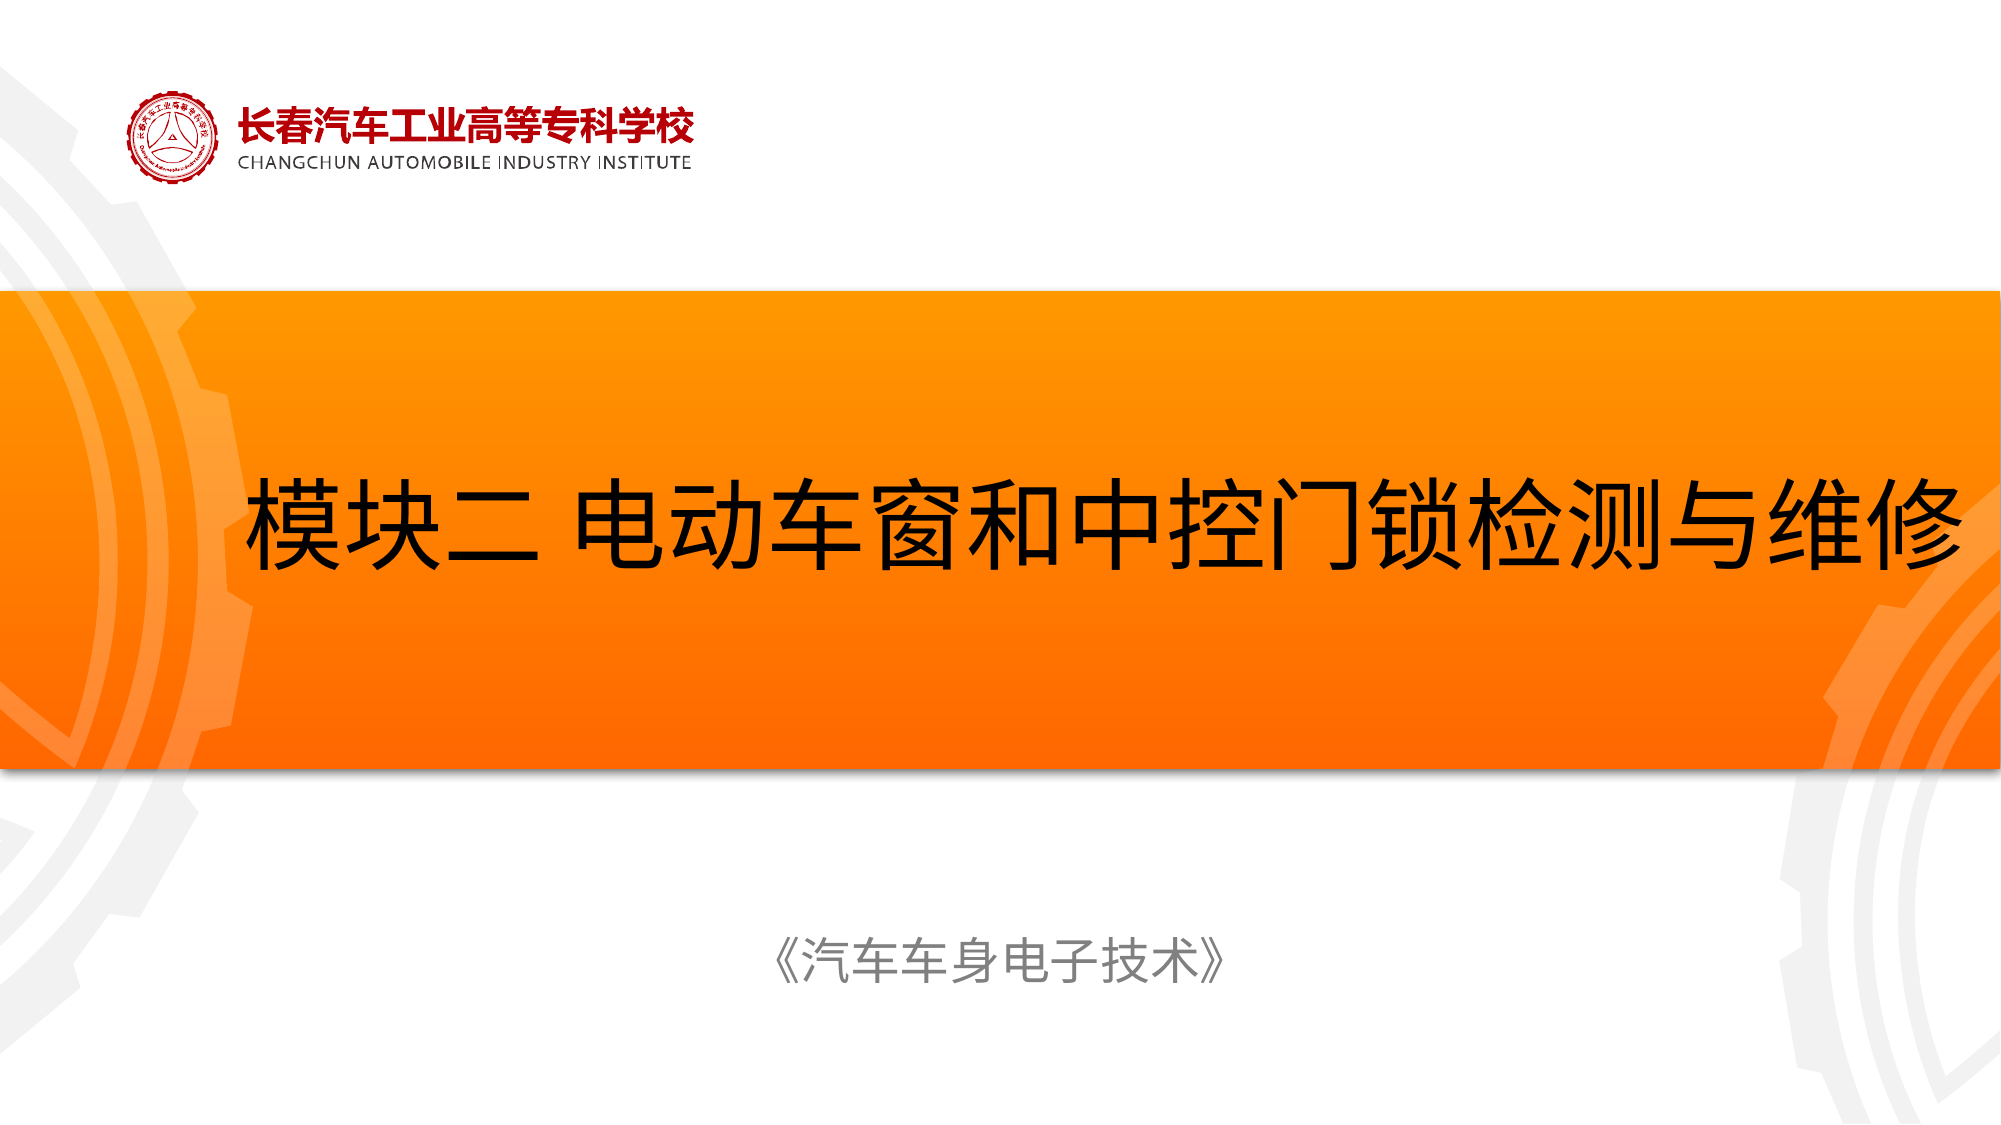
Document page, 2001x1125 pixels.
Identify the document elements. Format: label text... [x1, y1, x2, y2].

subtitle 《汽车车身电子技术》 [314, 887, 1686, 1033]
title 模块二 电动车窗和中控门锁检测与维修 [220, 340, 1990, 721]
